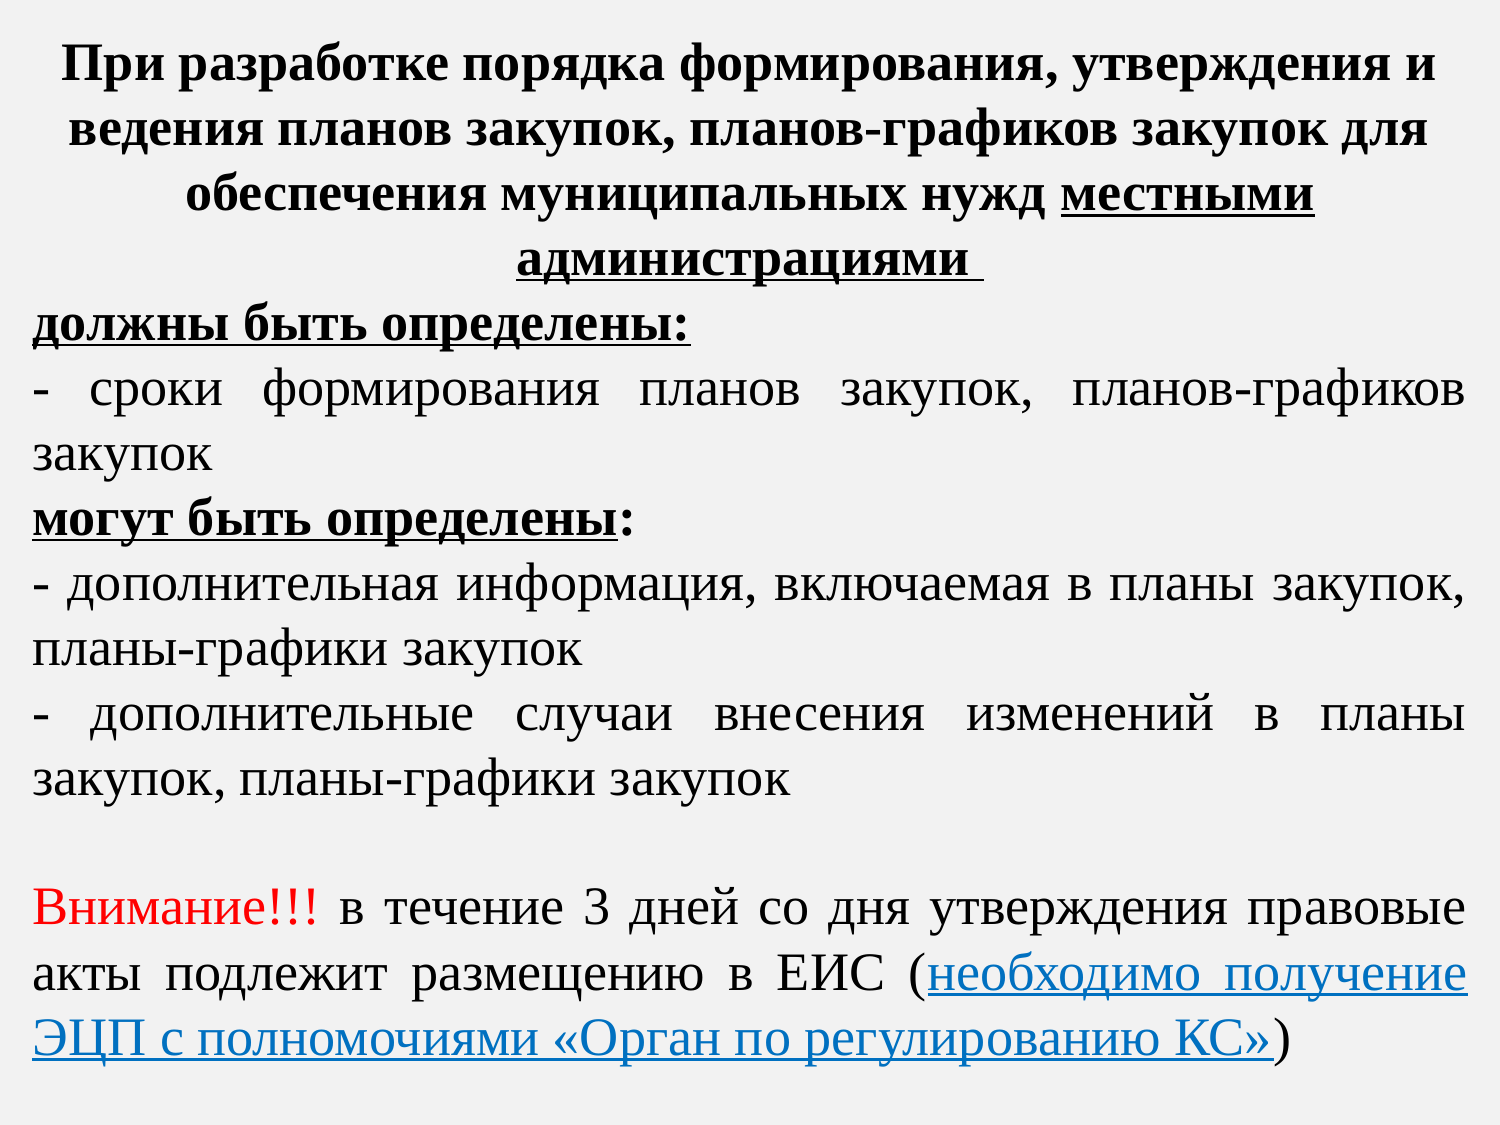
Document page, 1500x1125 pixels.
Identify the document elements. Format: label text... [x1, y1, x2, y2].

text_box При разработке порядка формирования, утверждения и ведения планов закупок, планов-графиков закупок для обеспечения муниципальных нужд местными администрациями должны быть определены: - сроки формирования планов закупок, планов-графиков закупок могут быть определены: - дополнительная информация, включаемая в планы закупок, планы-графики закупок - дополнительные случаи внесения изменений в планы закупок, планы-графики закупок Внимание!!! в течение 3 дней со дня утверждения правовые акты подлежит размещению в ЕИС (необходимо получение ЭЦП с полномочиями «Орган по регулированию КС») [17, 19, 1483, 1074]
